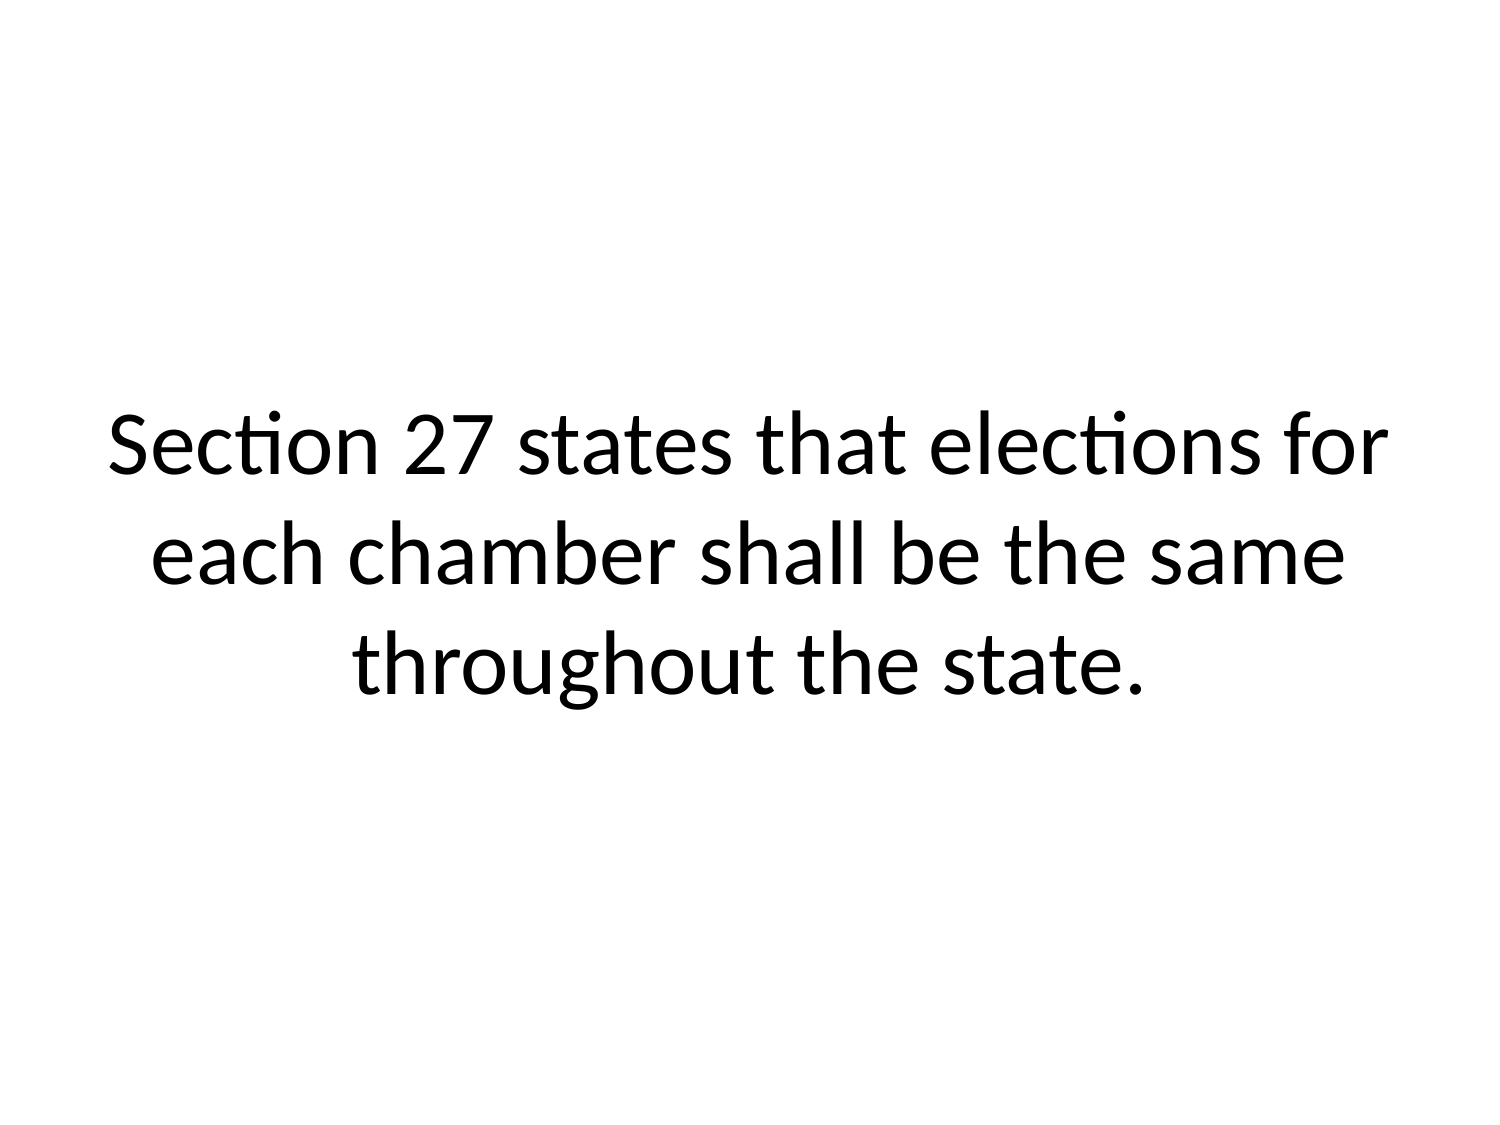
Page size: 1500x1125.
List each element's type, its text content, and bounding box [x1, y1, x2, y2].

title Section 27 states that elections for each chamber shall be the same throughout the state. [75, 45, 1425, 1050]
